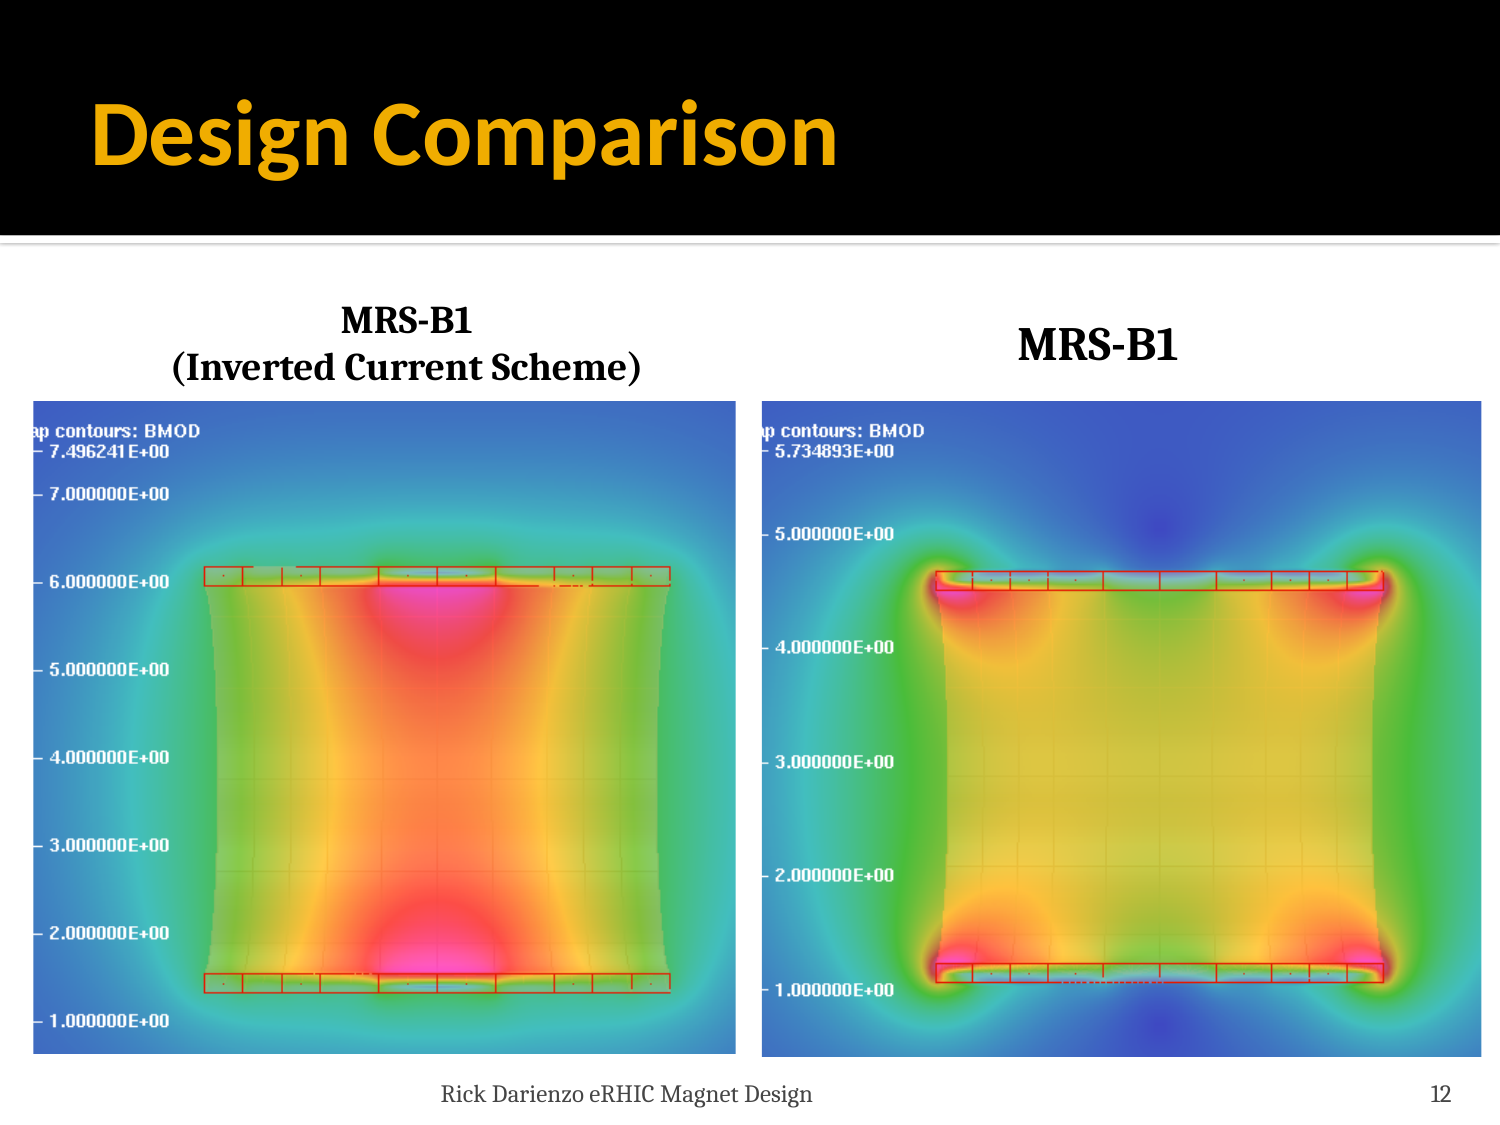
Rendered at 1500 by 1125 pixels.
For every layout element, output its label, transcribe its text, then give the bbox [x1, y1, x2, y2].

title Design Comparison [75, 24, 1425, 231]
list MRS-B1 [761, 278, 1425, 396]
footer Rick Darienzo eRHIC Magnet Design [433, 1062, 1337, 1108]
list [761, 401, 1482, 1057]
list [33, 401, 736, 1054]
slide_number 12 [1345, 1065, 1467, 1108]
list MRS-B1 (Inverted Current Scheme) [75, 278, 738, 396]
